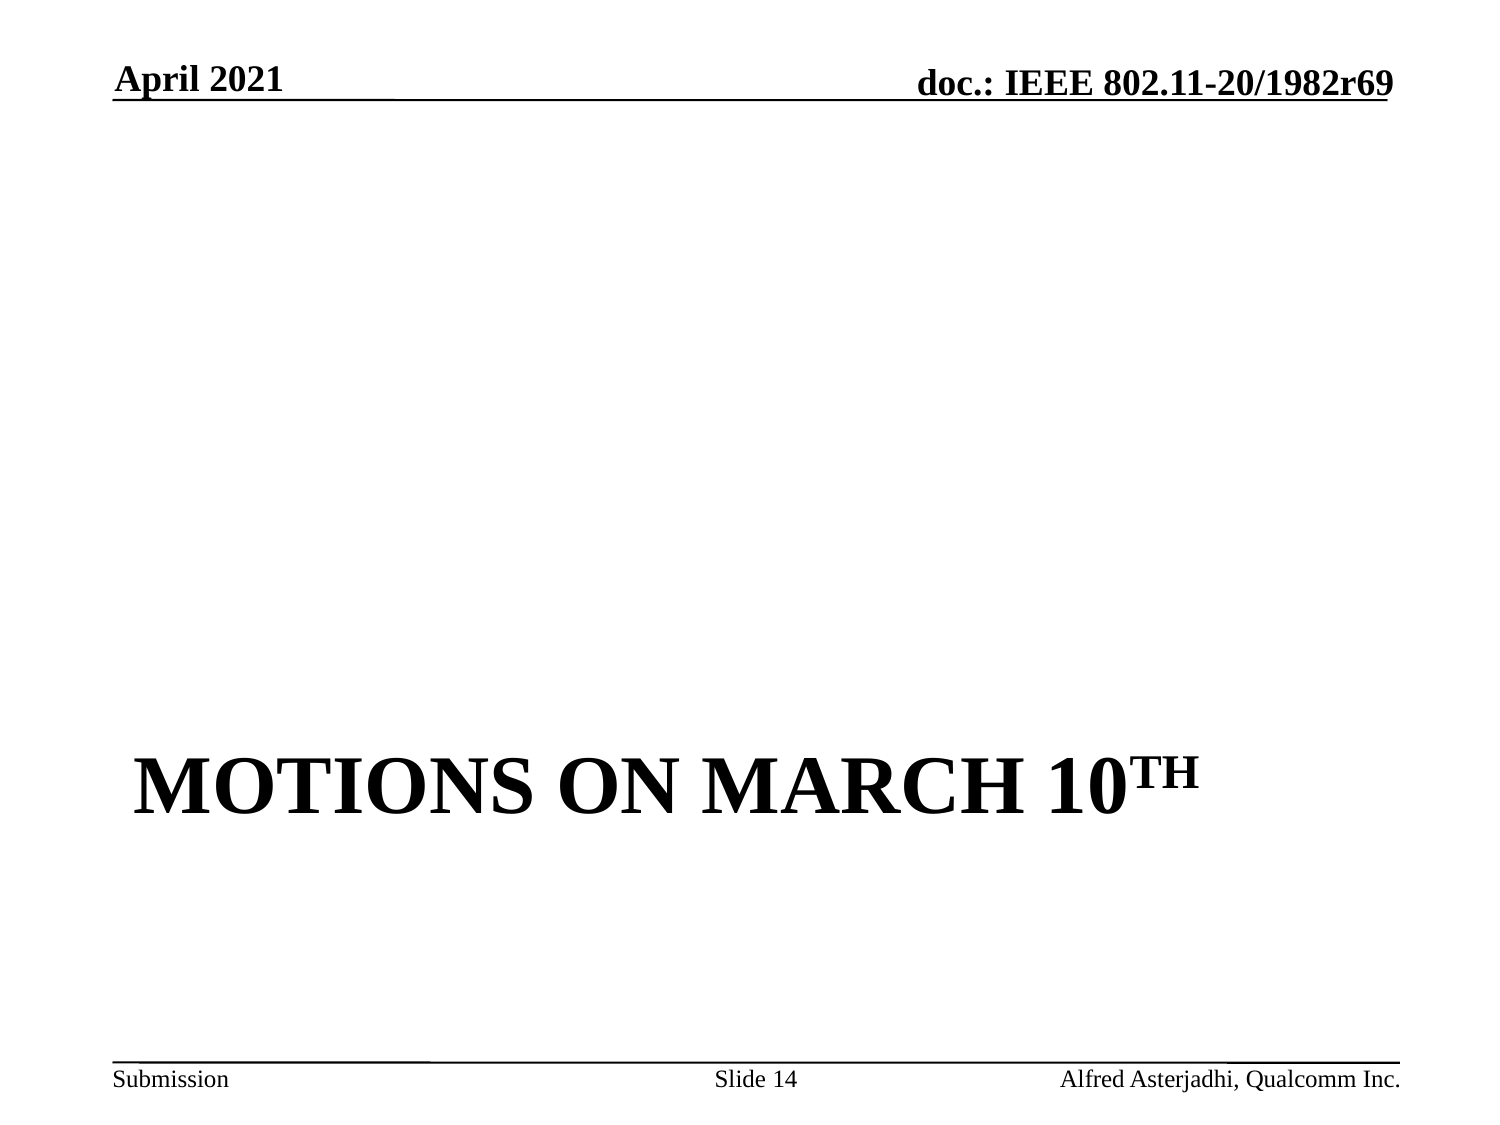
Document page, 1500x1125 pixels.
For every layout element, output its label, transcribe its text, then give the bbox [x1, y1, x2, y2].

title Motions on MARCH 10th [118, 722, 1394, 947]
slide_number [114, 54, 423, 100]
footer Alfred Asterjadhi, Qualcomm Inc. [878, 1061, 1402, 1093]
slide_number Slide 14 [712, 1061, 800, 1123]
